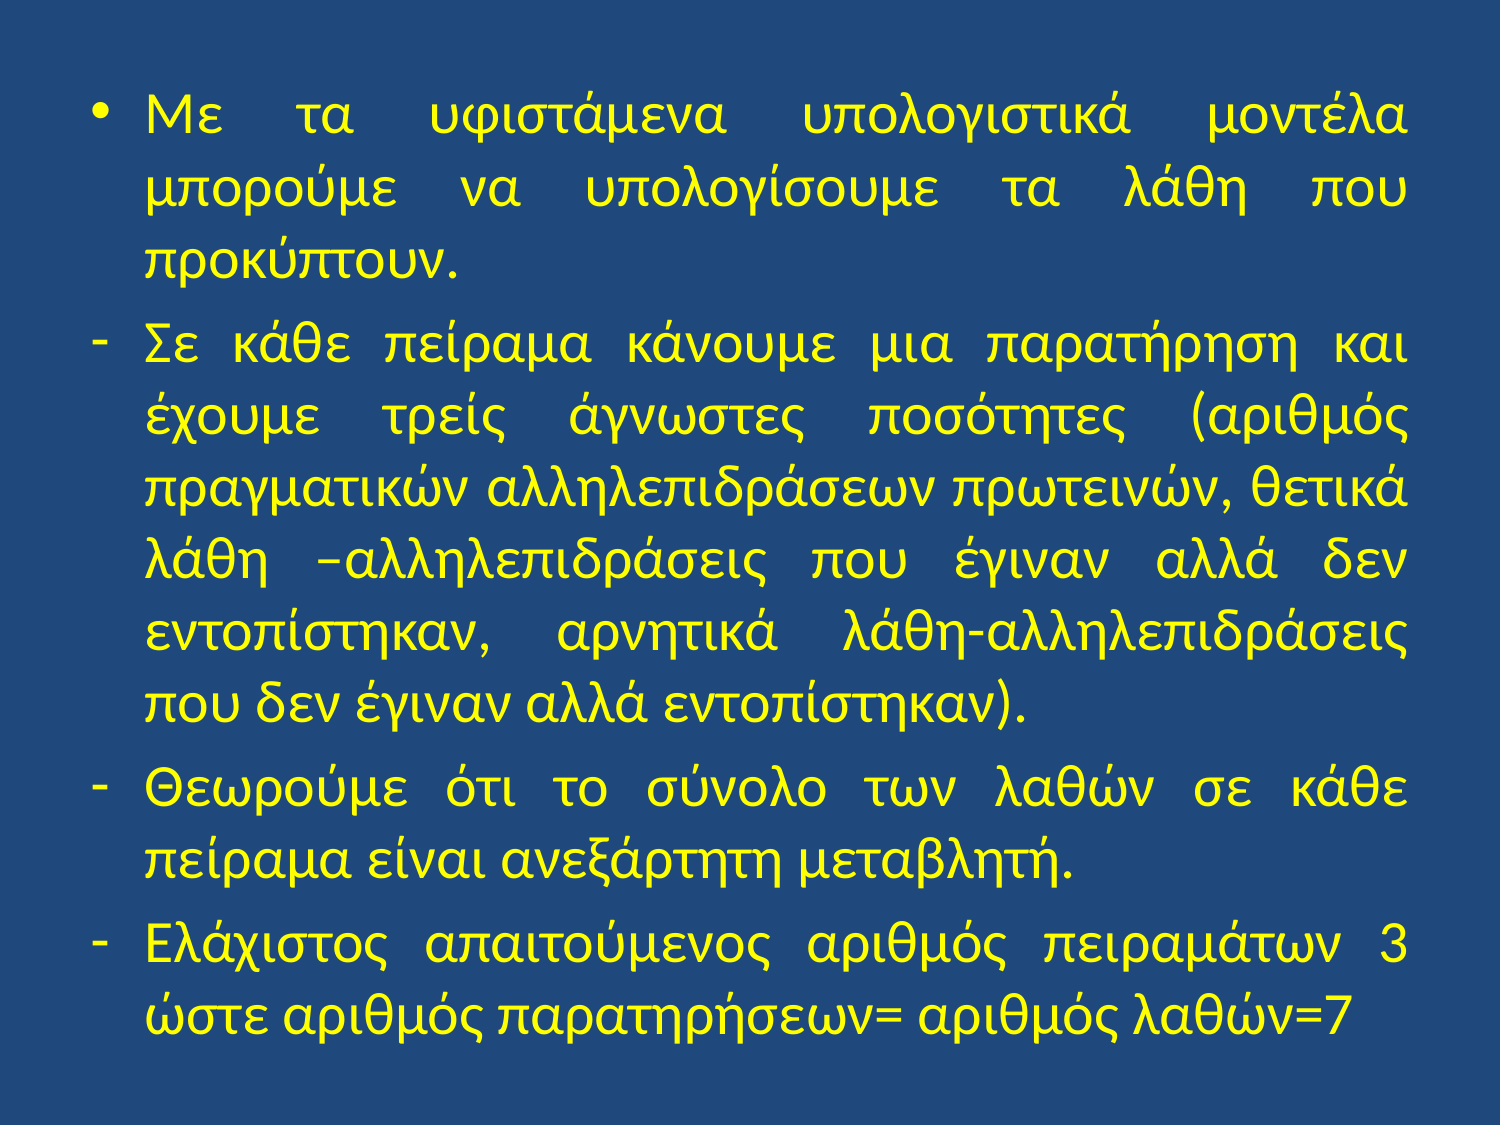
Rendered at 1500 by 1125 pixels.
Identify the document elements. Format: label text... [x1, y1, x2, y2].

list Με τα υφιστάμενα υπολογιστικά μοντέλα μπορούμε να υπολογίσουμε τα λάθη που προκύπτουν. Σε κάθε πείραμα κάνουμε μια παρατήρηση και έχουμε τρείς άγνωστες ποσότητες (αριθμός πραγματικών αλληλεπιδράσεων πρωτεινών, θετικά λάθη –αλληλεπιδράσεις που έγιναν αλλά δεν εντοπίστηκαν, αρνητικά λάθη-αλληλεπιδράσεις που δεν έγιναν αλλά εντοπίστηκαν). Θεωρούμε ότι το σύνολο των λαθών σε κάθε πείραμα είναι ανεξάρτητη μεταβλητή. Ελάχιστος απαιτούμενος αριθμός πειραμάτων 3 ώστε αριθμός παρατηρήσεων= αριθμός λαθών=7 [75, 66, 1425, 1094]
